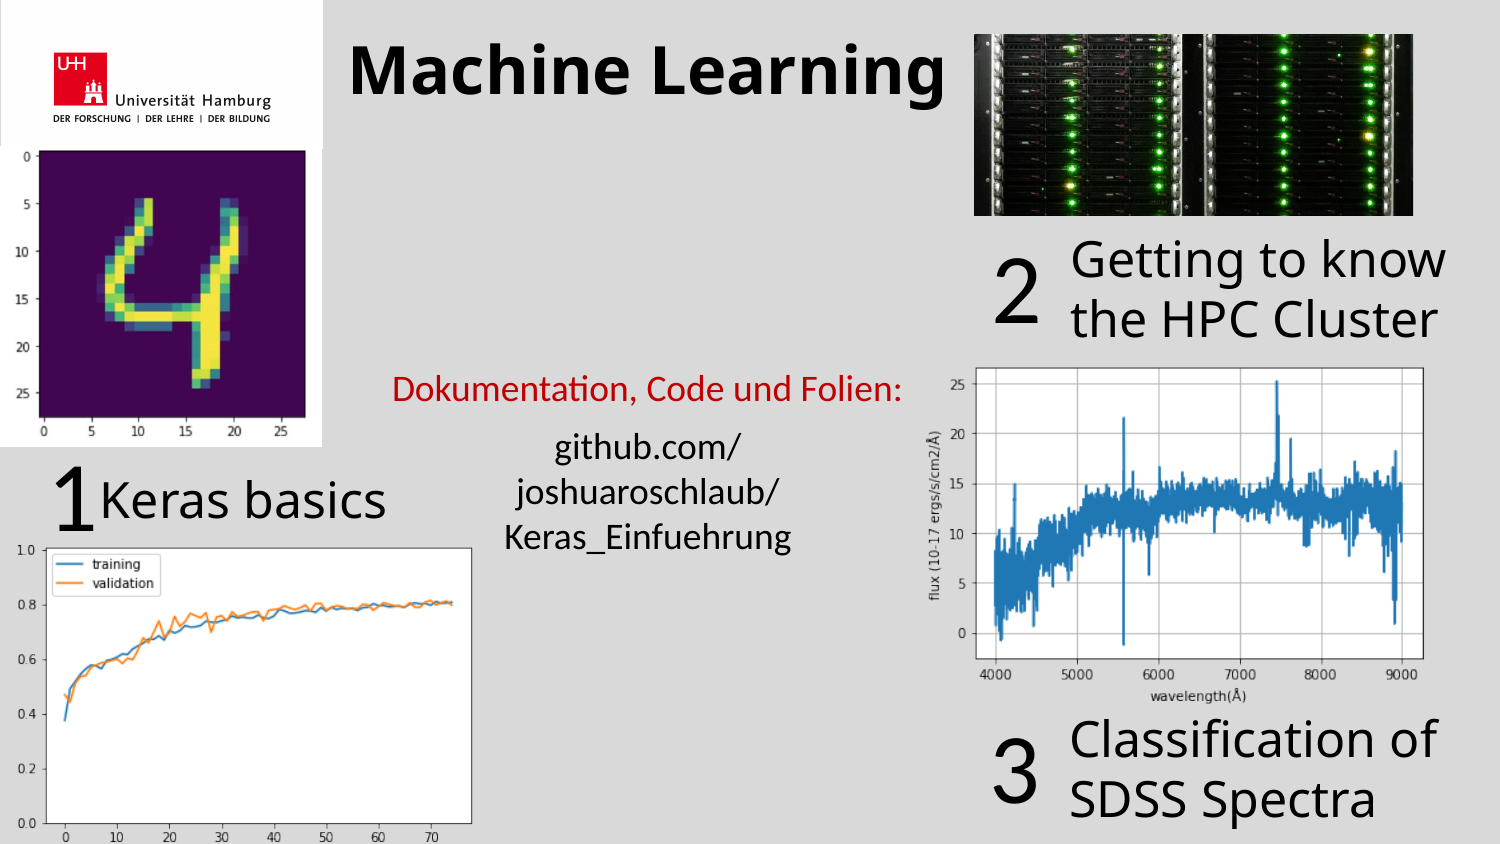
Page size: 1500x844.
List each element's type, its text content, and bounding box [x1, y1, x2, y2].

picture [0, 0, 323, 447]
picture [917, 362, 1431, 713]
picture [17, 544, 483, 844]
text_box 3 [974, 721, 1056, 832]
picture [973, 31, 1414, 216]
text_box github.com/joshuaroschlaub/Keras_Einfuehrung [404, 416, 892, 565]
text_box Keras basics [106, 461, 404, 537]
text_box 2 [976, 224, 1058, 351]
text_box Classification of SDSS Spectra [1054, 700, 1460, 835]
text_box Dokumentation, Code und Folien: [377, 356, 919, 416]
text_box Machine Learning [333, 20, 963, 115]
text_box 1 [32, 455, 106, 543]
text_box Getting to know the HPC Cluster [1056, 220, 1496, 355]
